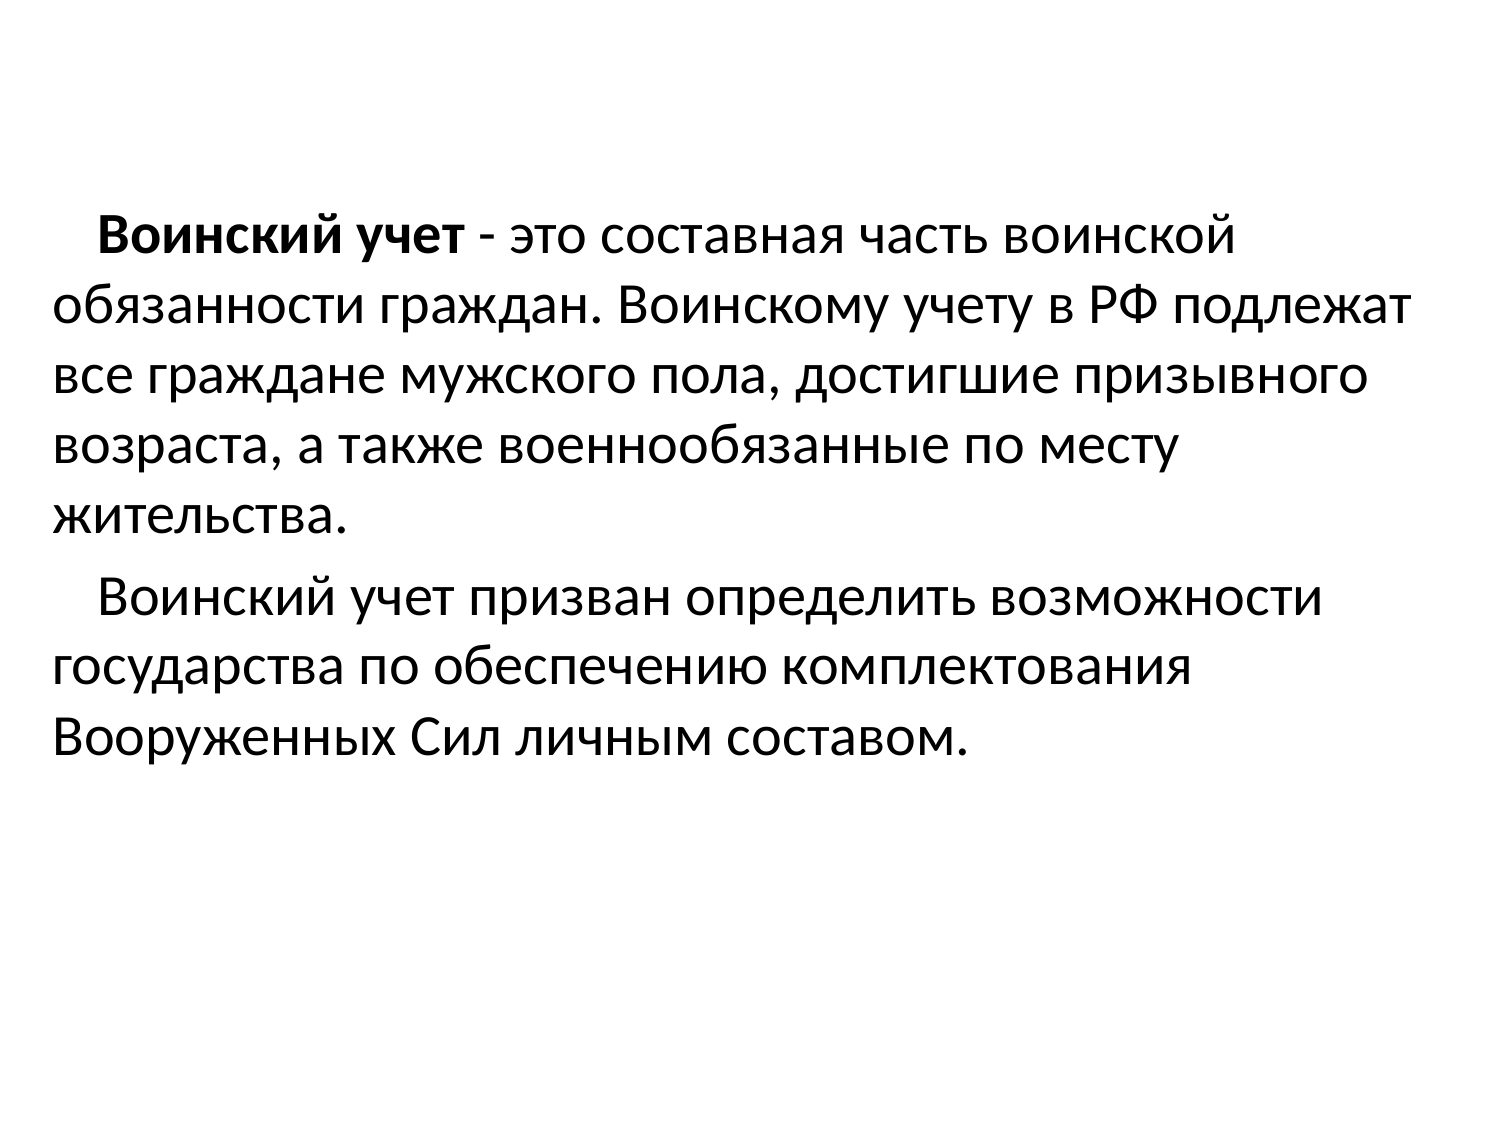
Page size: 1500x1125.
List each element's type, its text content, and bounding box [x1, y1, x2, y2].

list Воинский учет - это составная часть воинской обязанности граждан. Воинскому учету в РФ подлежат все граждане мужского пола, достигшие призывного возраста, а также военнообязанные по месту жительства. Воинский учет призван определить возможности государства по обеспечению комплектования Вооруженных Сил личным составом. [37, 187, 1475, 900]
